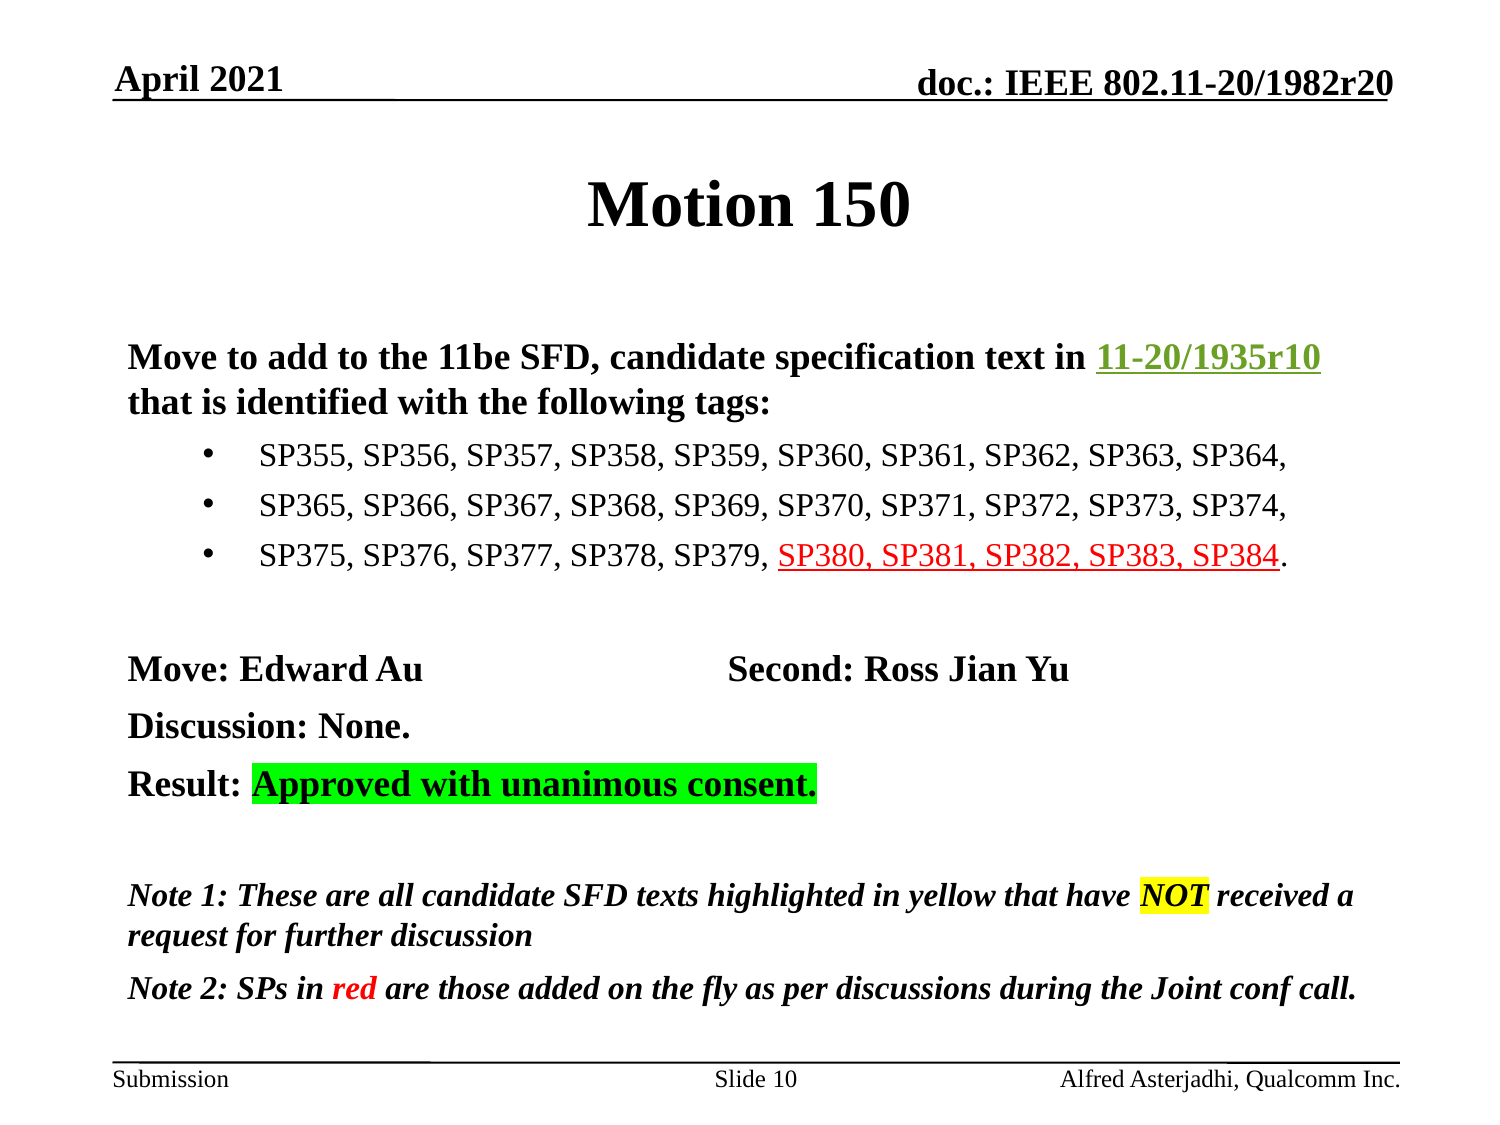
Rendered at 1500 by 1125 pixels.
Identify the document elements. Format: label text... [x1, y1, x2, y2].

list Move to add to the 11be SFD, candidate specification text in 11-20/1935r10 that is identified with the following tags: SP355, SP356, SP357, SP358, SP359, SP360, SP361, SP362, SP363, SP364, SP365, SP366, SP367, SP368, SP369, SP370, SP371, SP372, SP373, SP374, SP375, SP376, SP377, SP378, SP379, SP380, SP381, SP382, SP383, SP384. Move: Edward Au Second: Ross Jian Yu Discussion: None. Result: Approved with unanimous consent. Note 1: These are all candidate SFD texts highlighted in yellow that have NOT received a request for further discussion Note 2: SPs in red are those added on the fly as per discussions during the Joint conf call. [112, 324, 1388, 1051]
footer Alfred Asterjadhi, Qualcomm Inc. [878, 1061, 1402, 1093]
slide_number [114, 54, 423, 100]
slide_number Slide 10 [712, 1061, 800, 1123]
title Motion 150 [112, 112, 1388, 288]
